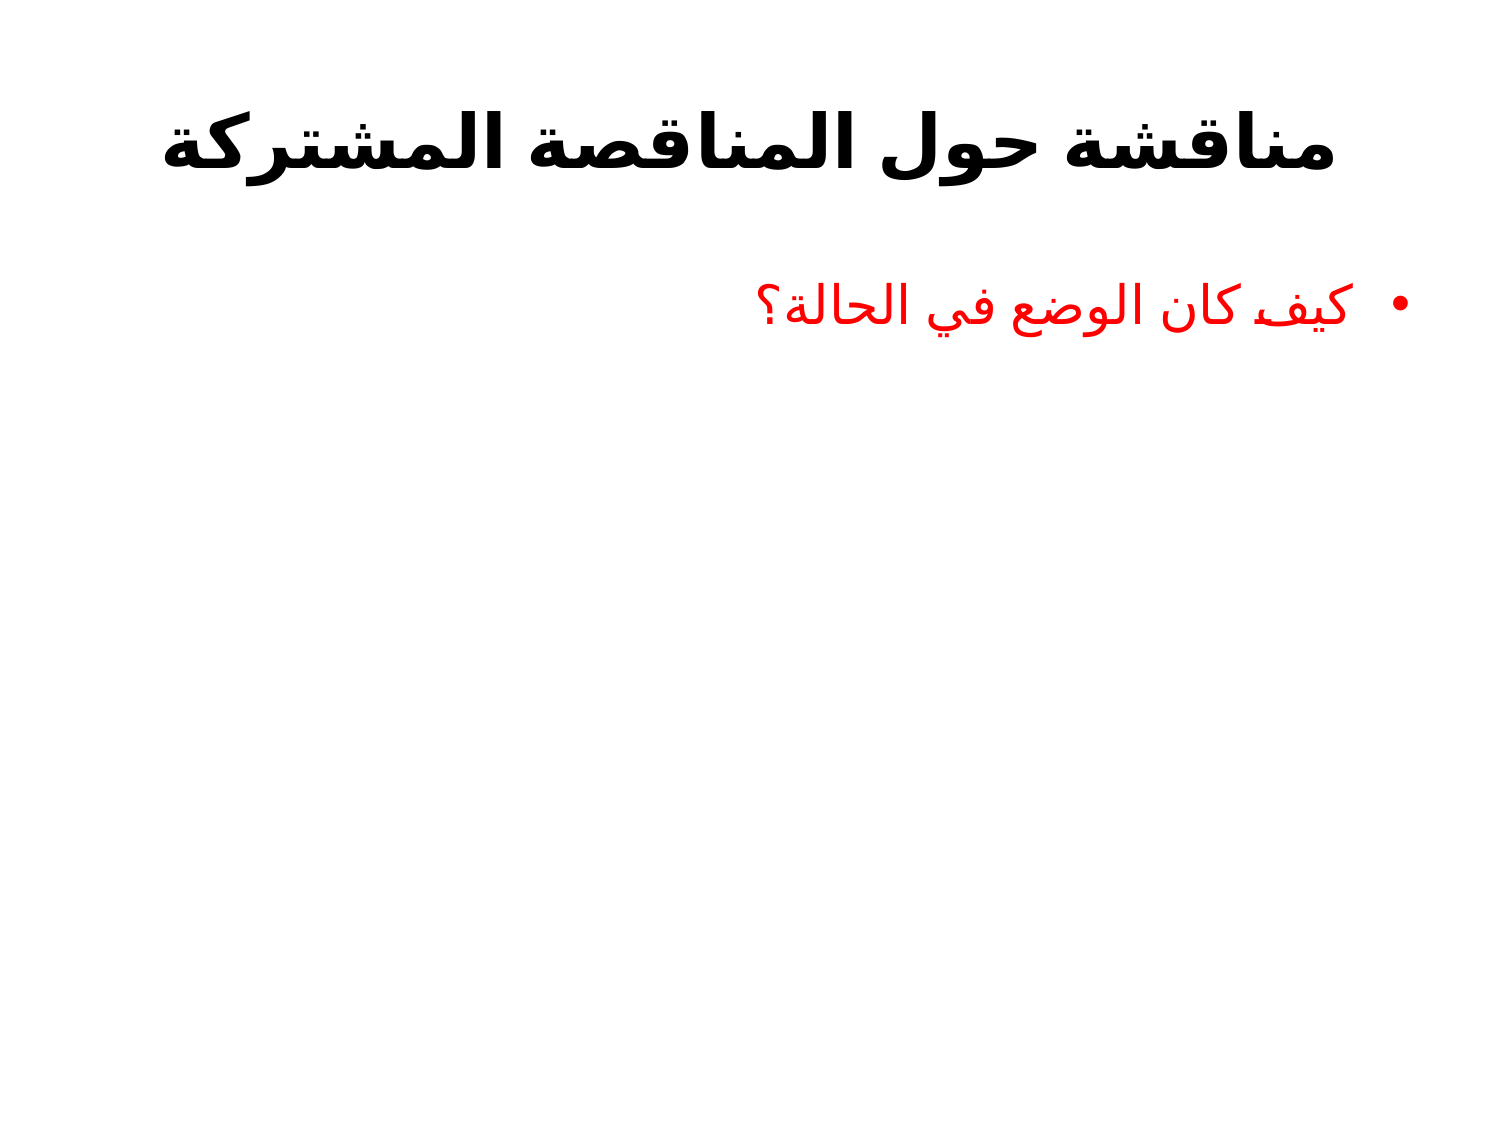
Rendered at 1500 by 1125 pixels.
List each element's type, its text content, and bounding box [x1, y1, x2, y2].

list كيف كان الوضع في الحالة؟ [75, 262, 1425, 1075]
title مناقشة حول المناقصة المشتركة [75, 45, 1425, 233]
